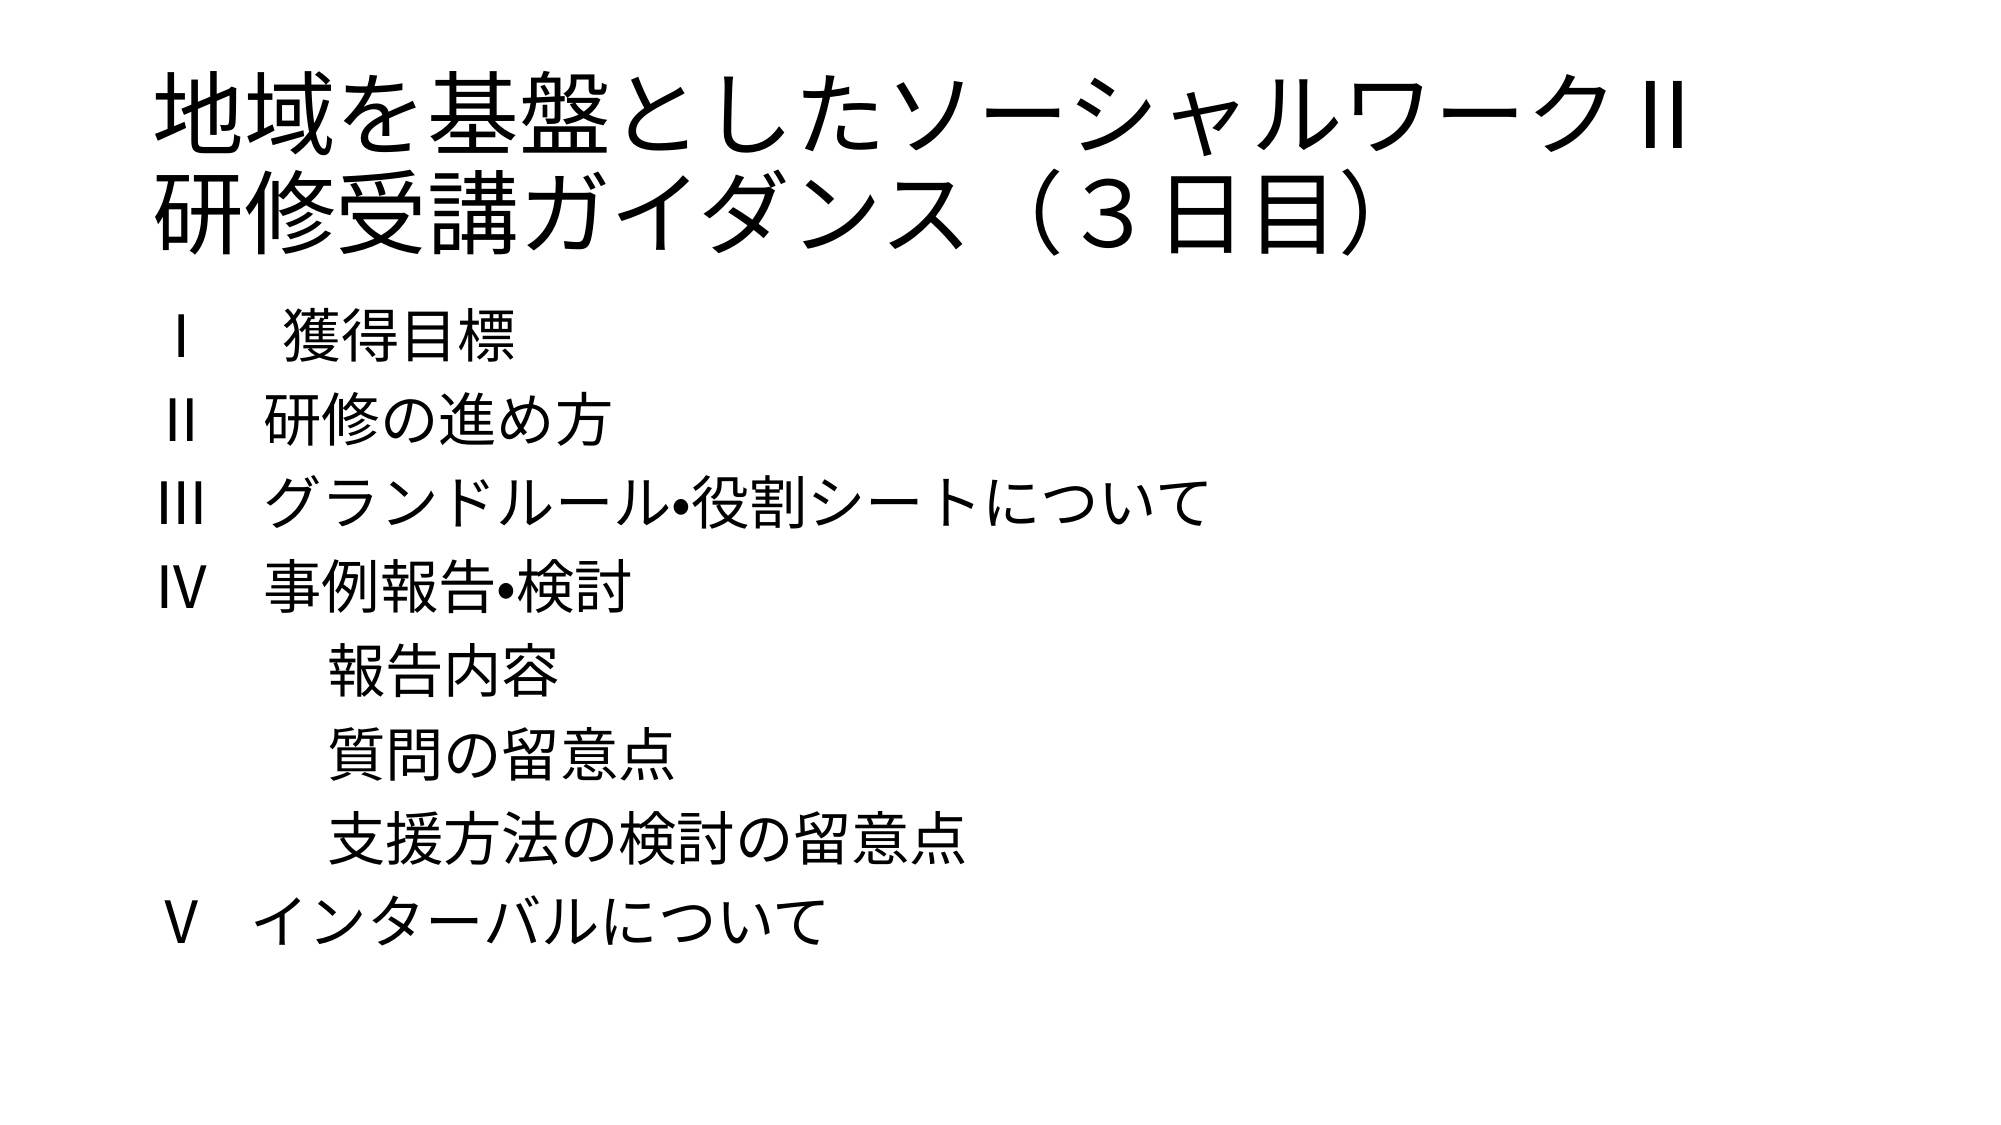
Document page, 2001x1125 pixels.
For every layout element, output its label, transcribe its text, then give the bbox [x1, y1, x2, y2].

list Ⅰ 獲得目標 Ⅱ 研修の進め方 Ⅲ グランドルール・役割シートについて Ⅳ 事例報告・検討 報告内容 質問の留意点 支援方法の検討の留意点 Ⅴ インターバルについて [137, 299, 1863, 1014]
title 地域を基盤としたソーシャルワークⅡ 研修受講ガイダンス（３日目） [137, 59, 1863, 278]
